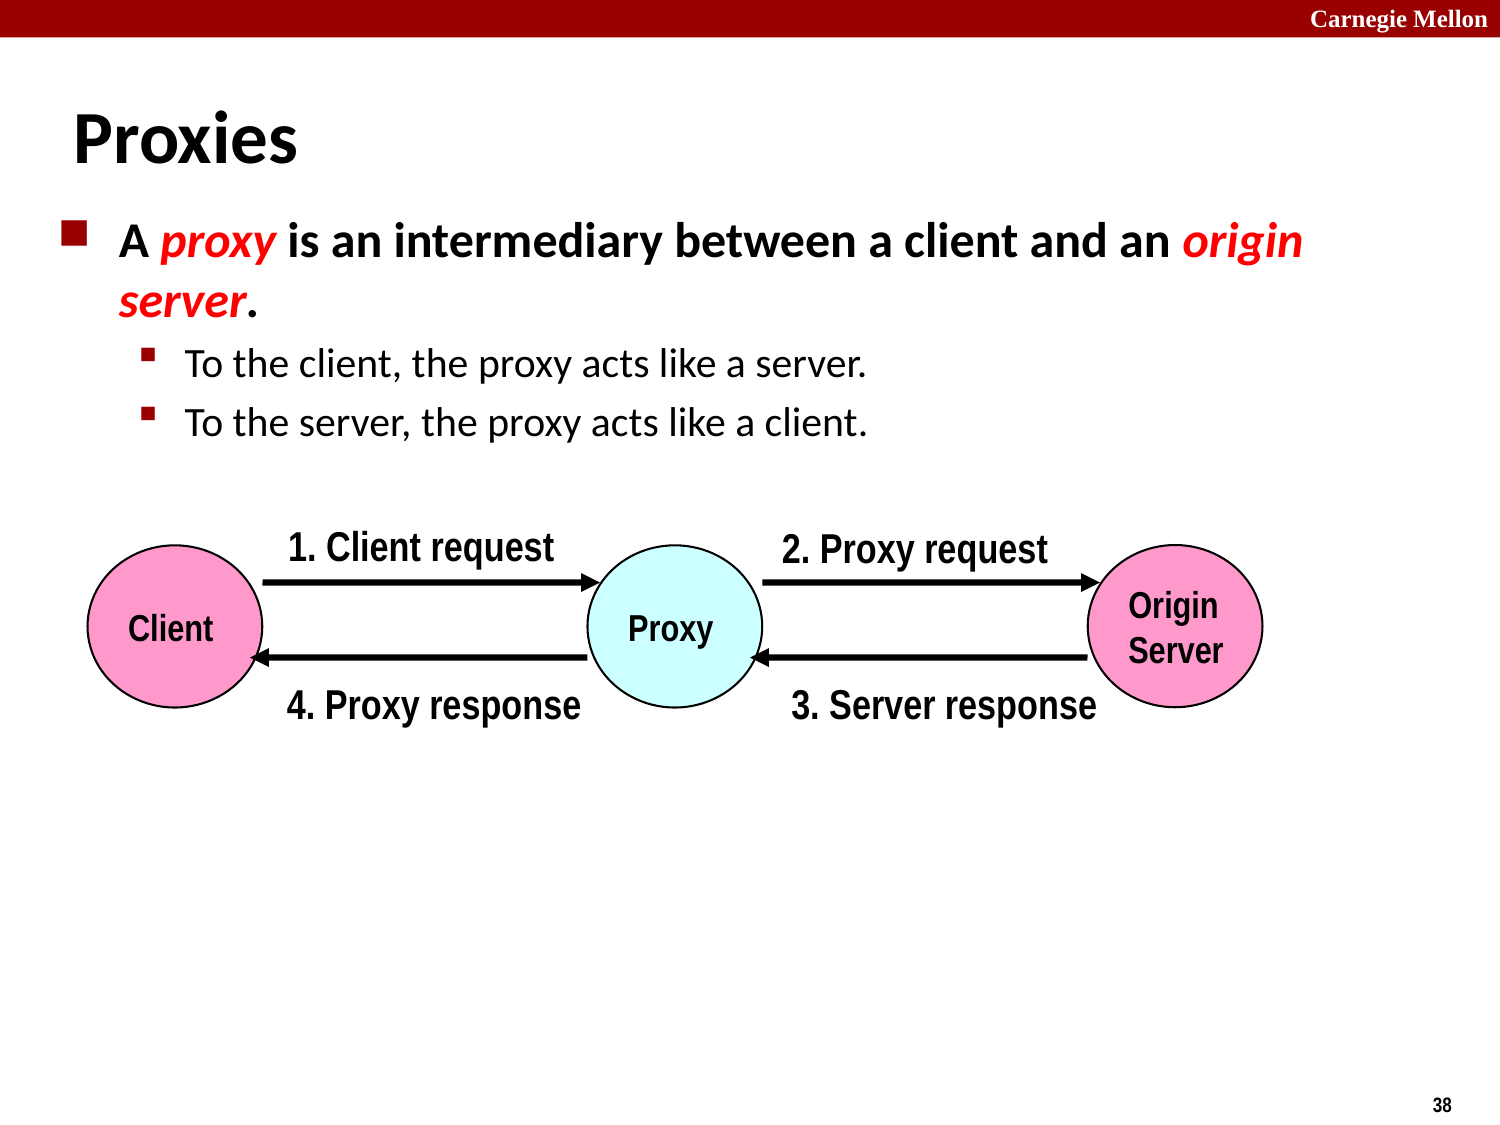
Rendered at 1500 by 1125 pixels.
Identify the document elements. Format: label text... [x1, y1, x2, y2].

text_box [249, 651, 588, 664]
title Proxies [58, 71, 1305, 197]
text_box [750, 651, 1088, 664]
text_box Client [87, 545, 263, 708]
text_box 3. Server response [776, 670, 1113, 735]
text_box 1. Client request [273, 512, 570, 578]
text_box 2. Proxy request [767, 514, 1064, 580]
text_box [762, 576, 1100, 589]
text_box Origin Server [1087, 545, 1263, 708]
list A proxy is an intermediary between a client and an origin server. To the client, the proxy acts like a server. To the server, the proxy acts like a client. [47, 199, 1411, 851]
text_box 4. Proxy response [272, 670, 597, 735]
text_box [262, 576, 601, 589]
text_box Proxy [587, 545, 763, 708]
